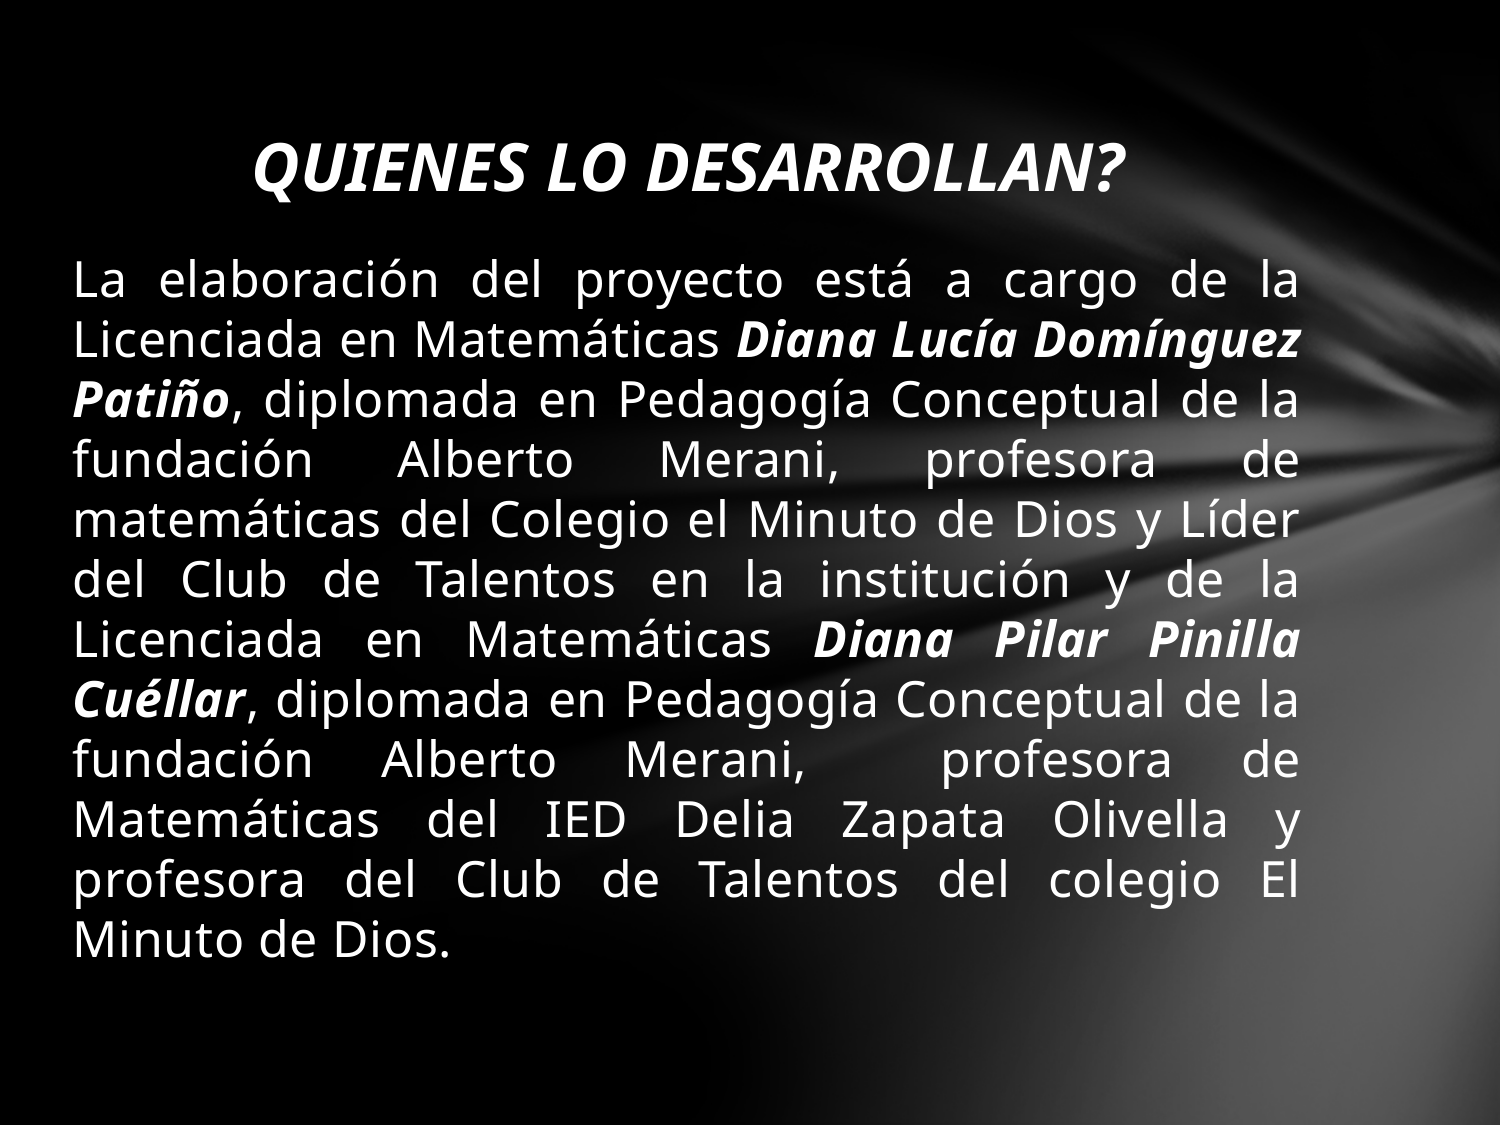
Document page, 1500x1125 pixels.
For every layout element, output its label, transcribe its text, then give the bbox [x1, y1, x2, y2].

title QUIENES LO DESARROLLAN? [57, 37, 1318, 213]
list La elaboración del proyecto está a cargo de la Licenciada en Matemáticas Diana Lucía Domínguez Patiño, diplomada en Pedagogía Conceptual de la fundación Alberto Merani, profesora de matemáticas del Colegio el Minuto de Dios y Líder del Club de Talentos en la institución y de la Licenciada en Matemáticas Diana Pilar Pinilla Cuéllar, diplomada en Pedagogía Conceptual de la fundación Alberto Merani, profesora de Matemáticas del IED Delia Zapata Olivella y profesora del Club de Talentos del colegio El Minuto de Dios. [57, 239, 1318, 1015]
